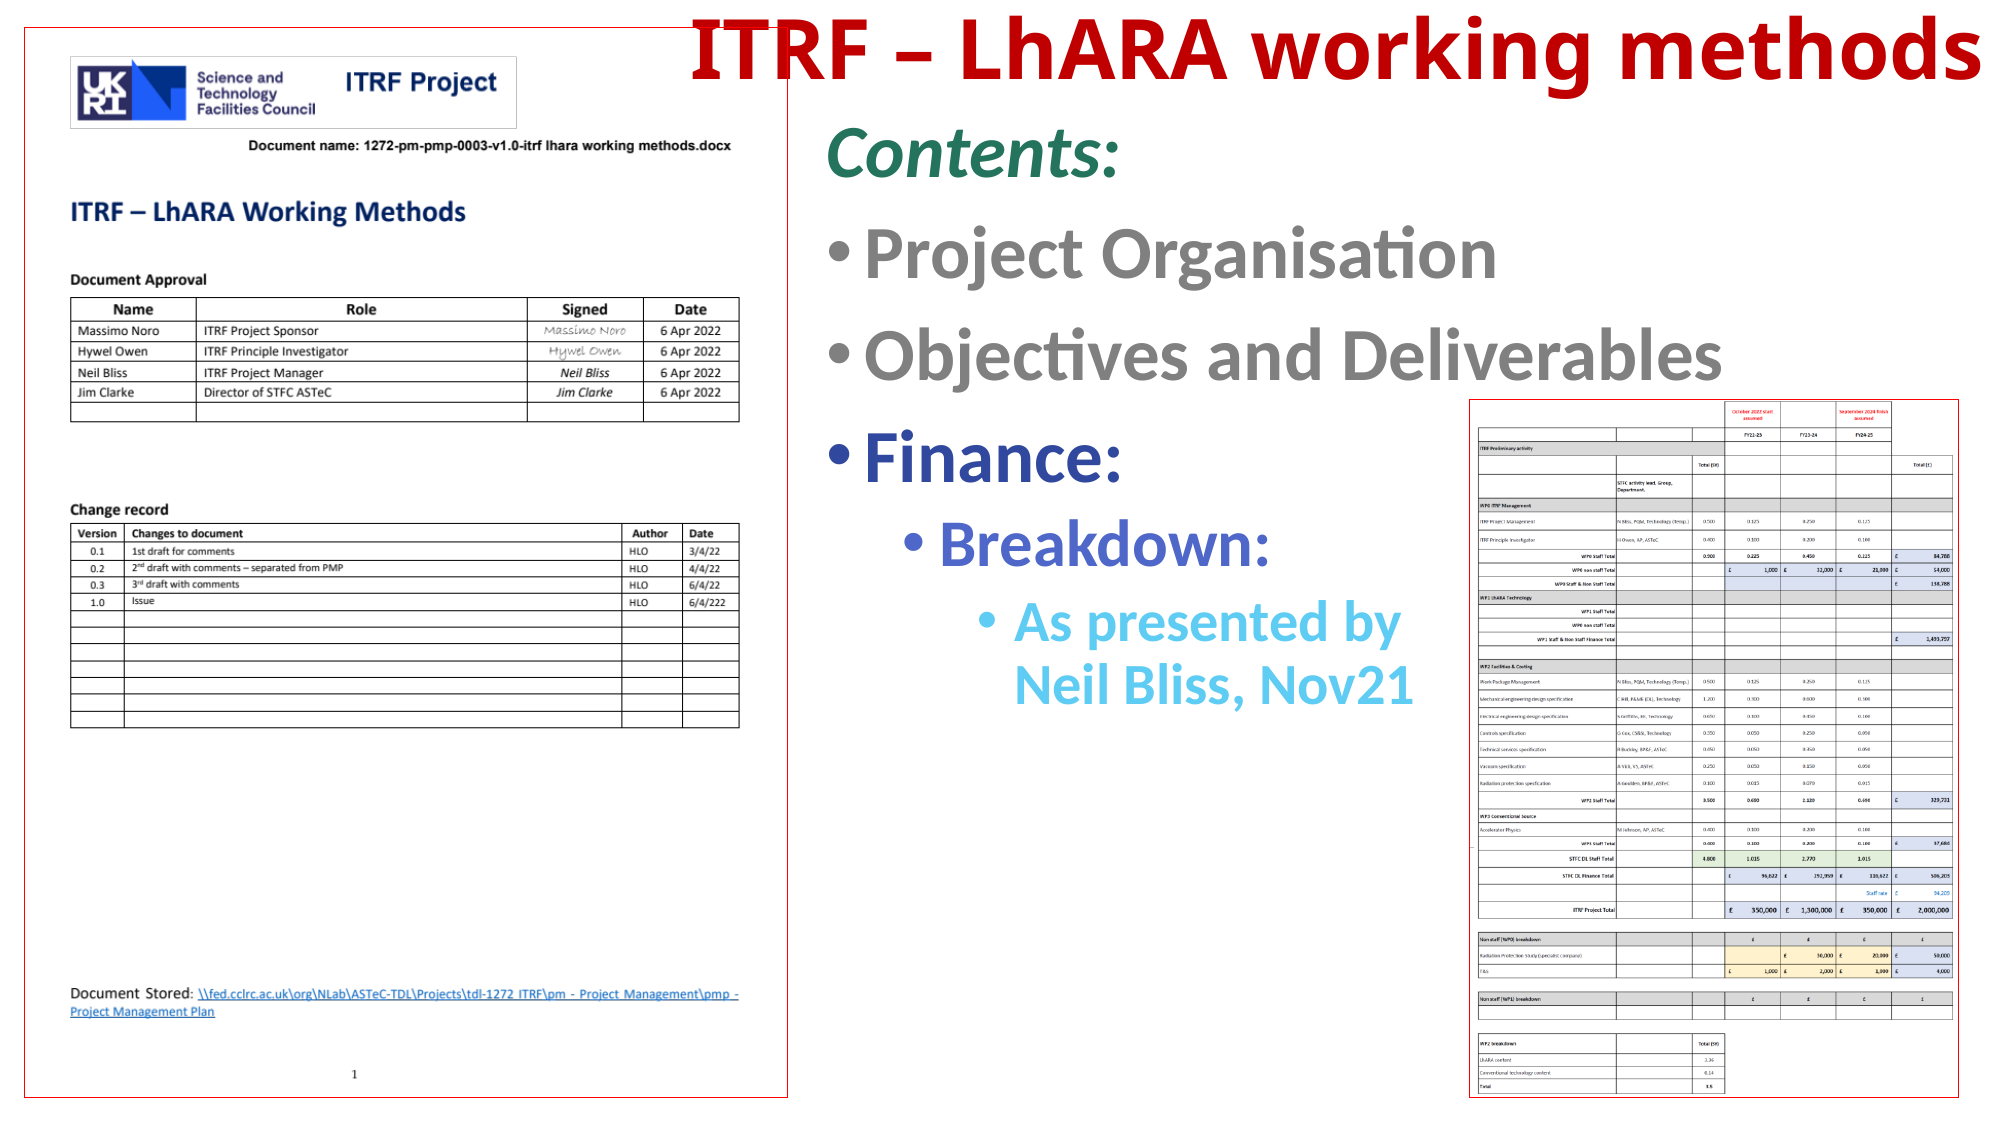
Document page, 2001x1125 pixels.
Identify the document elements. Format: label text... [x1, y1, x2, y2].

list Contents: Project Organisation Objectives and Deliverables Finance: Breakdown: As presented by Neil Bliss, Nov21 [811, 104, 2000, 1124]
picture [1469, 399, 1960, 1098]
picture [24, 27, 788, 1098]
title ITRF – LhARA working methods [0, 0, 2000, 105]
